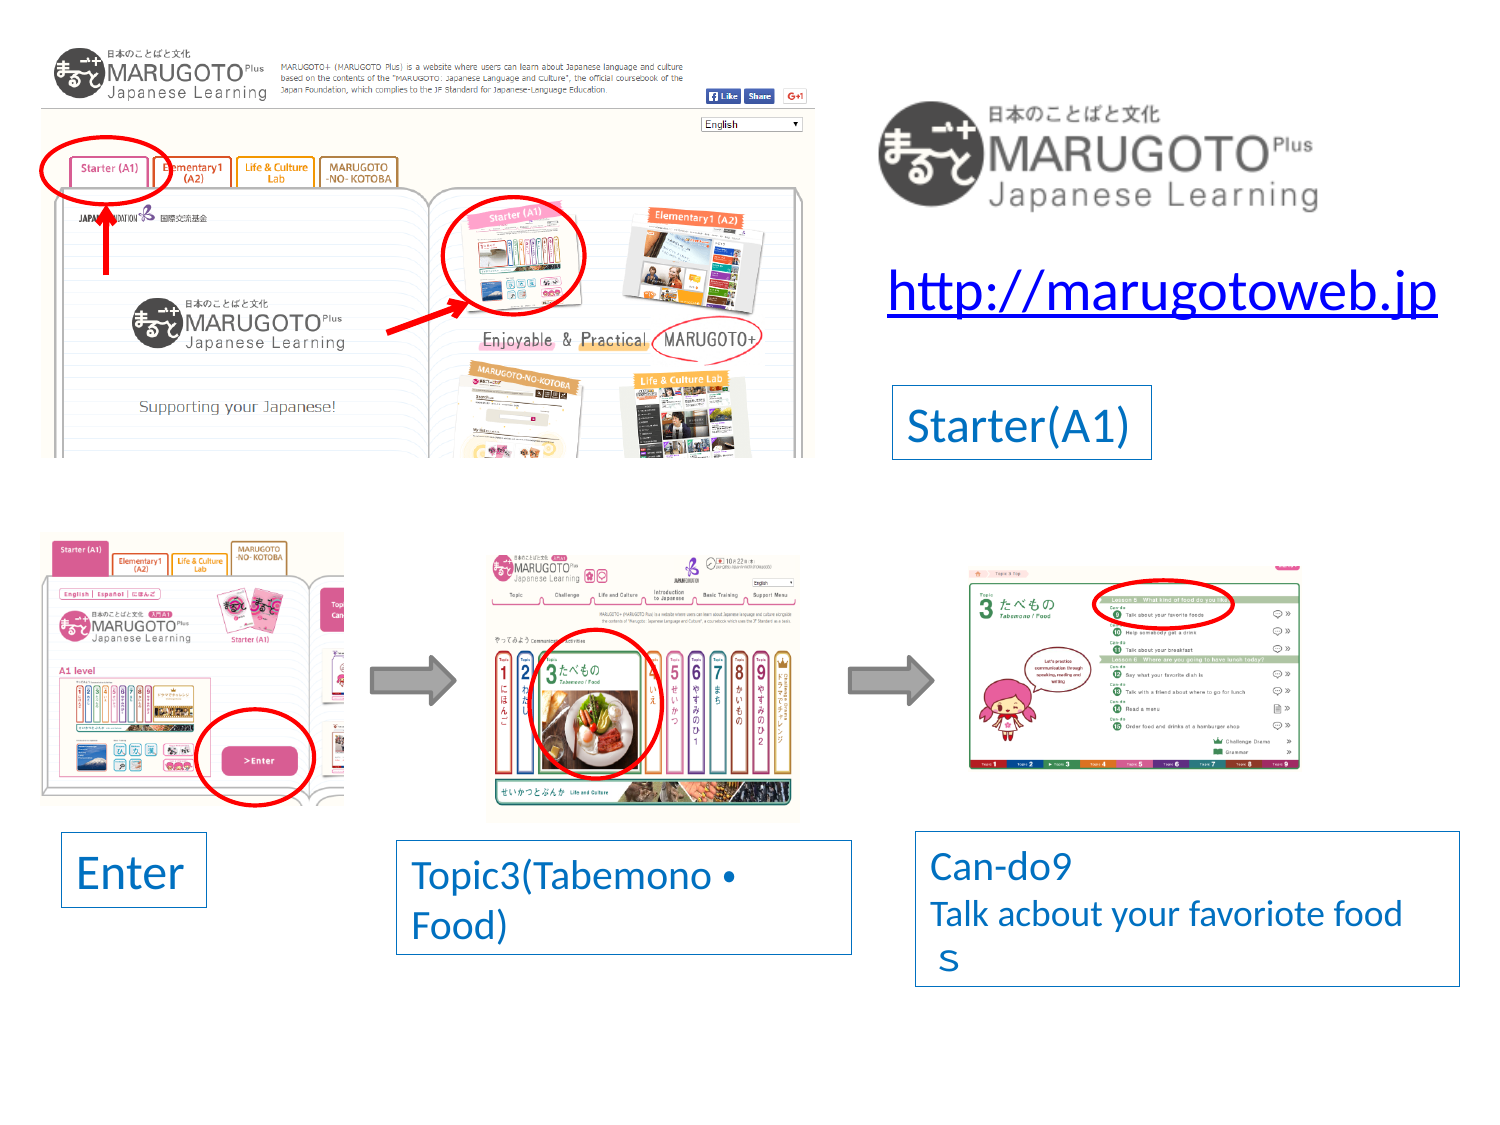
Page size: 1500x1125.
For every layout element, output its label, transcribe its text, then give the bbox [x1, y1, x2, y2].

picture [867, 89, 1333, 225]
text_box Can-do9 Talk acbout your favoriote foodｓ [915, 831, 1460, 987]
picture [40, 531, 344, 806]
text_box Starter(A1) [892, 385, 1152, 460]
text_box [847, 654, 935, 707]
text_box Enter [61, 832, 207, 908]
text_box [369, 654, 457, 707]
picture [40, 42, 816, 459]
picture [485, 555, 800, 823]
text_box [386, 302, 470, 334]
picture [967, 566, 1302, 772]
text_box Topic3(Tabemono・Food) [396, 840, 852, 955]
text_box http://marugotoweb.jp [872, 244, 1453, 400]
